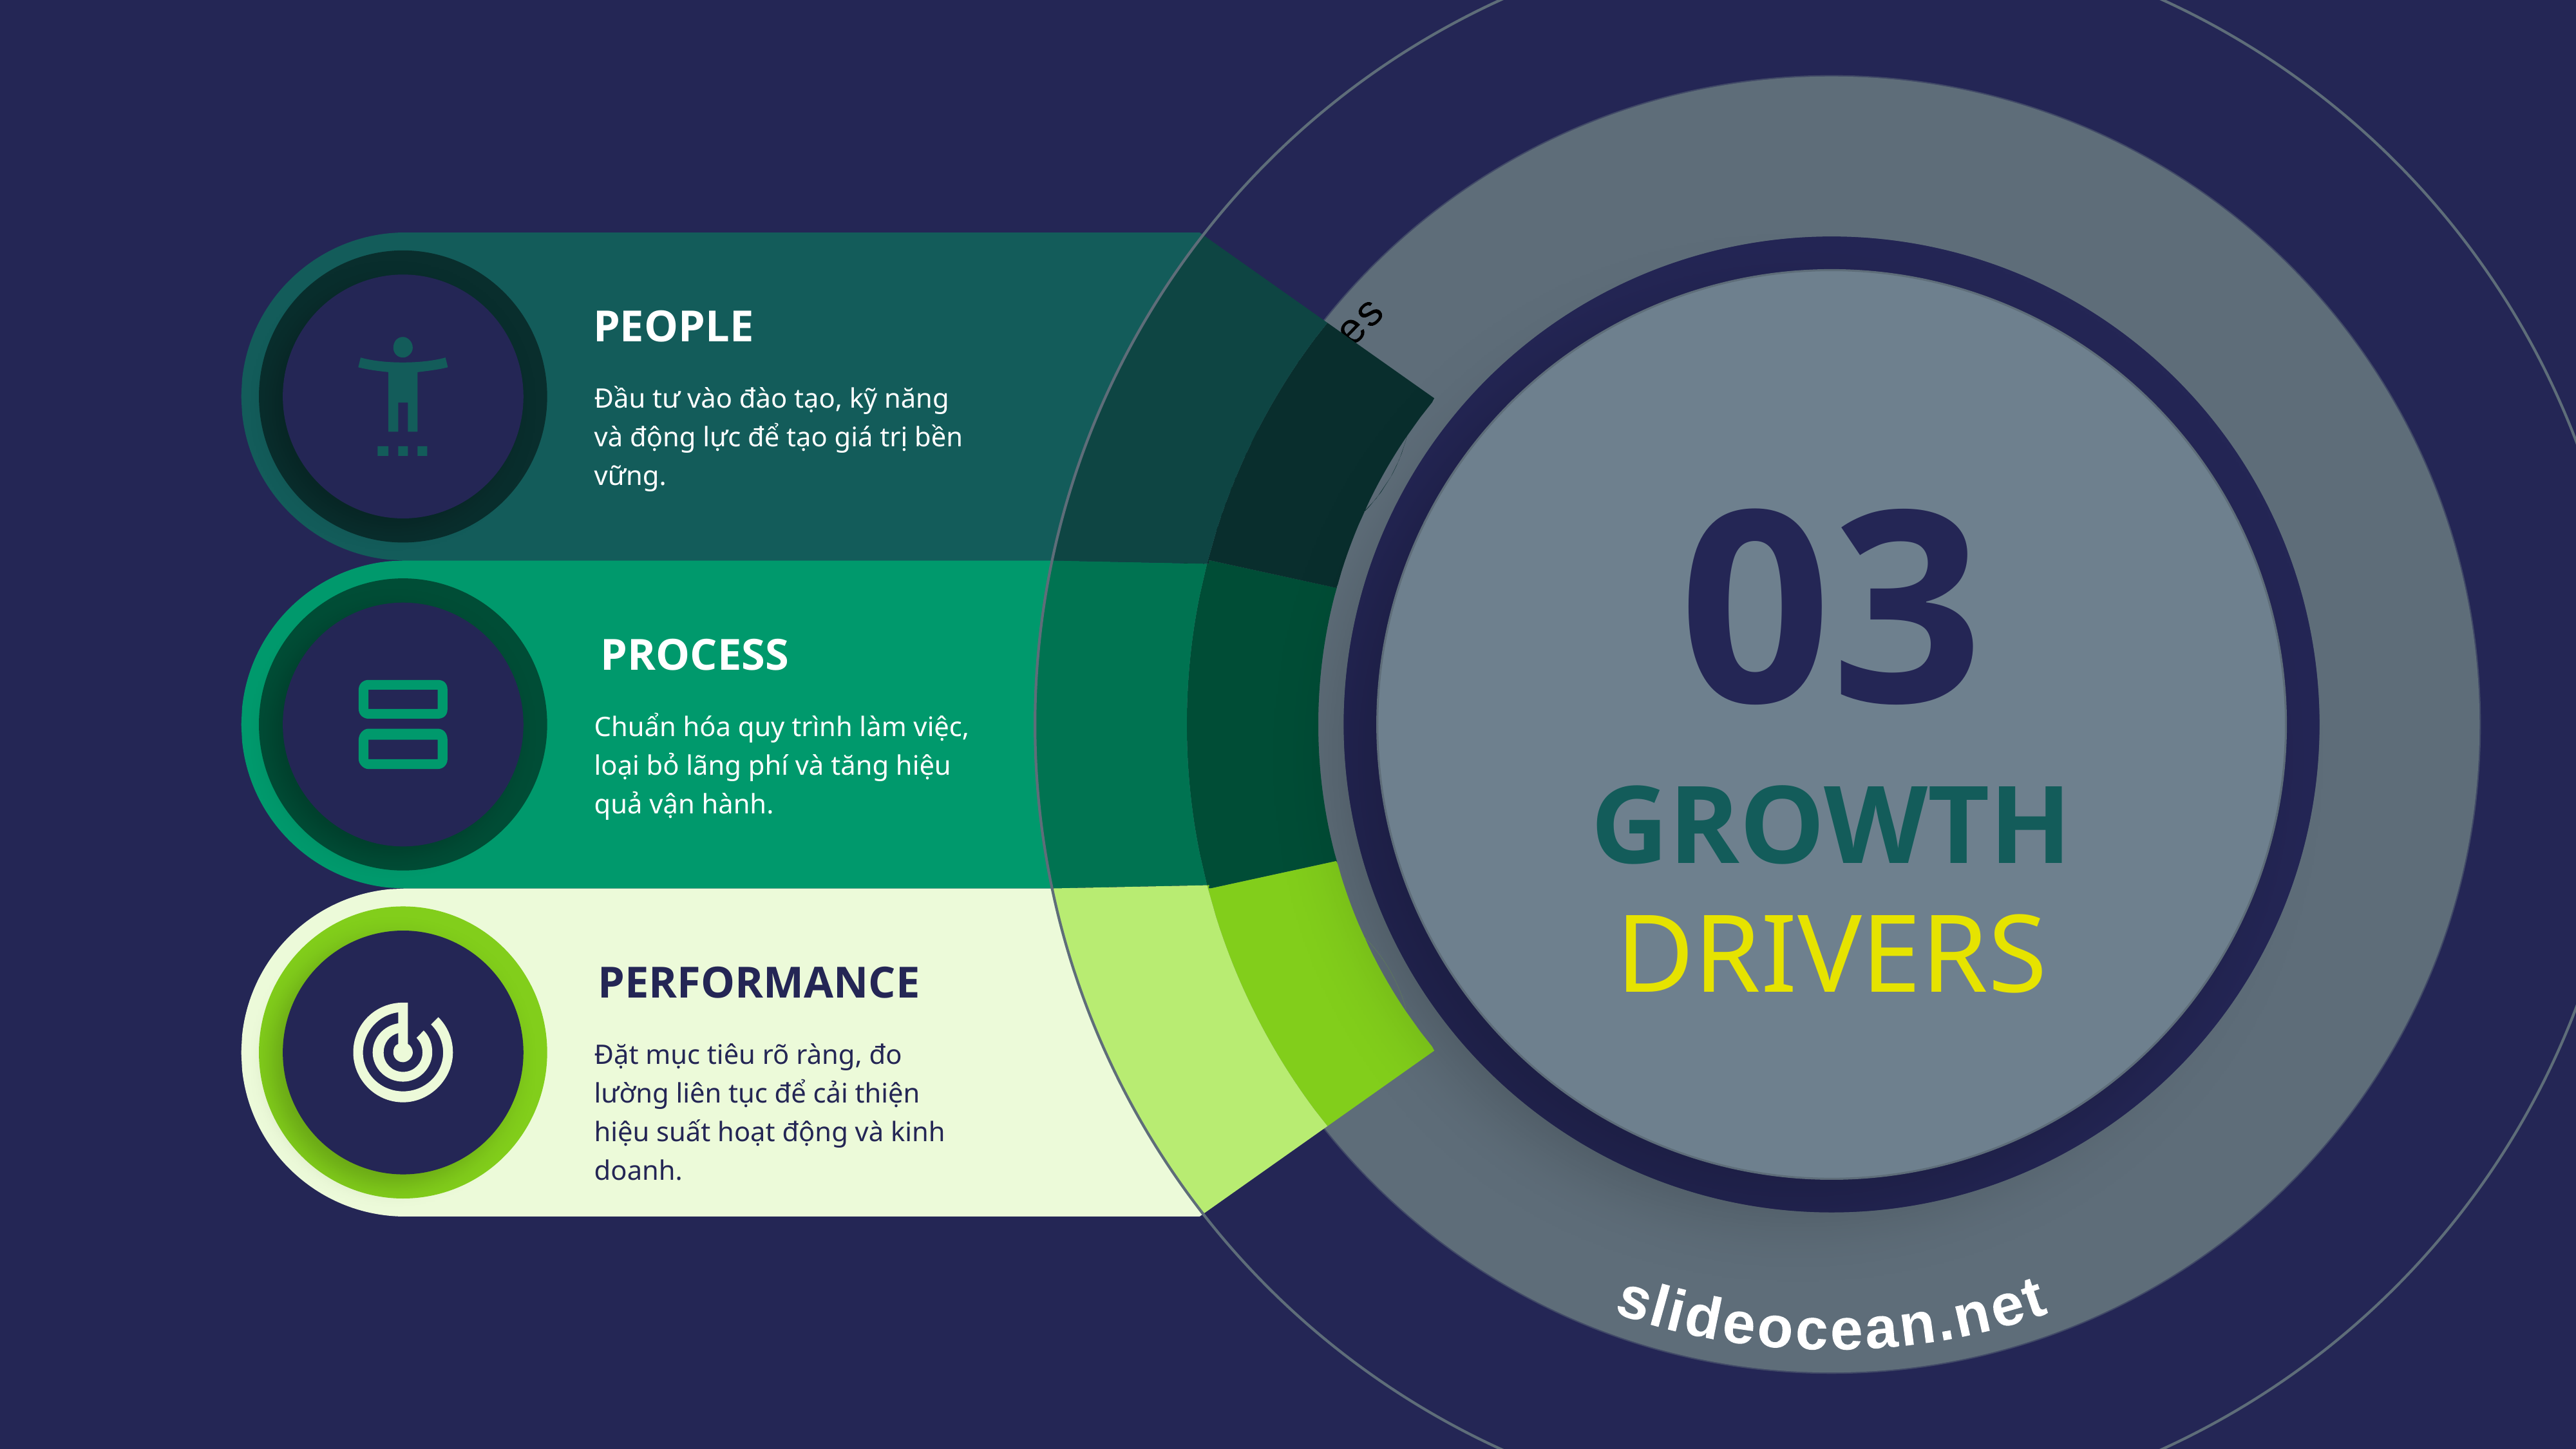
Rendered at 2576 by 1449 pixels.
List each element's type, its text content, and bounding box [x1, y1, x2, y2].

text_box Đặt mục tiêu rõ ràng, đo lường liên tục để cải thiện hiệu suất hoạt động và kinh doanh. [585, 1026, 983, 1191]
text_box [258, 249, 549, 544]
text_box [240, 559, 1051, 889]
text_box PERFORMANCE [598, 954, 921, 1007]
text_box [240, 887, 1202, 1218]
text_box [393, 337, 413, 358]
text_box [258, 905, 549, 1200]
text_box [417, 446, 428, 456]
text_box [358, 679, 448, 770]
text_box Chuẩn hóa quy trình làm việc, loại bỏ lãng phí và tăng hiệu quả vận hành. [585, 698, 983, 824]
text_box 03 GROWTH DRIVERS [1581, 430, 2082, 1019]
text_box [281, 929, 525, 1176]
text_box [240, 231, 1202, 560]
text_box Đầu tư vào đào tạo, kỹ năng và động lực để tạo giá trị bền vững. [585, 370, 983, 496]
text_box PEOPLE [593, 298, 755, 351]
text_box [353, 1002, 453, 1103]
text_box [1034, 0, 2576, 1449]
text_box PROCESS [600, 627, 790, 679]
text_box [377, 446, 389, 456]
text_box [398, 446, 408, 456]
text_box [258, 577, 549, 872]
text_box [358, 357, 448, 432]
text_box [281, 273, 525, 520]
text_box [281, 601, 525, 848]
